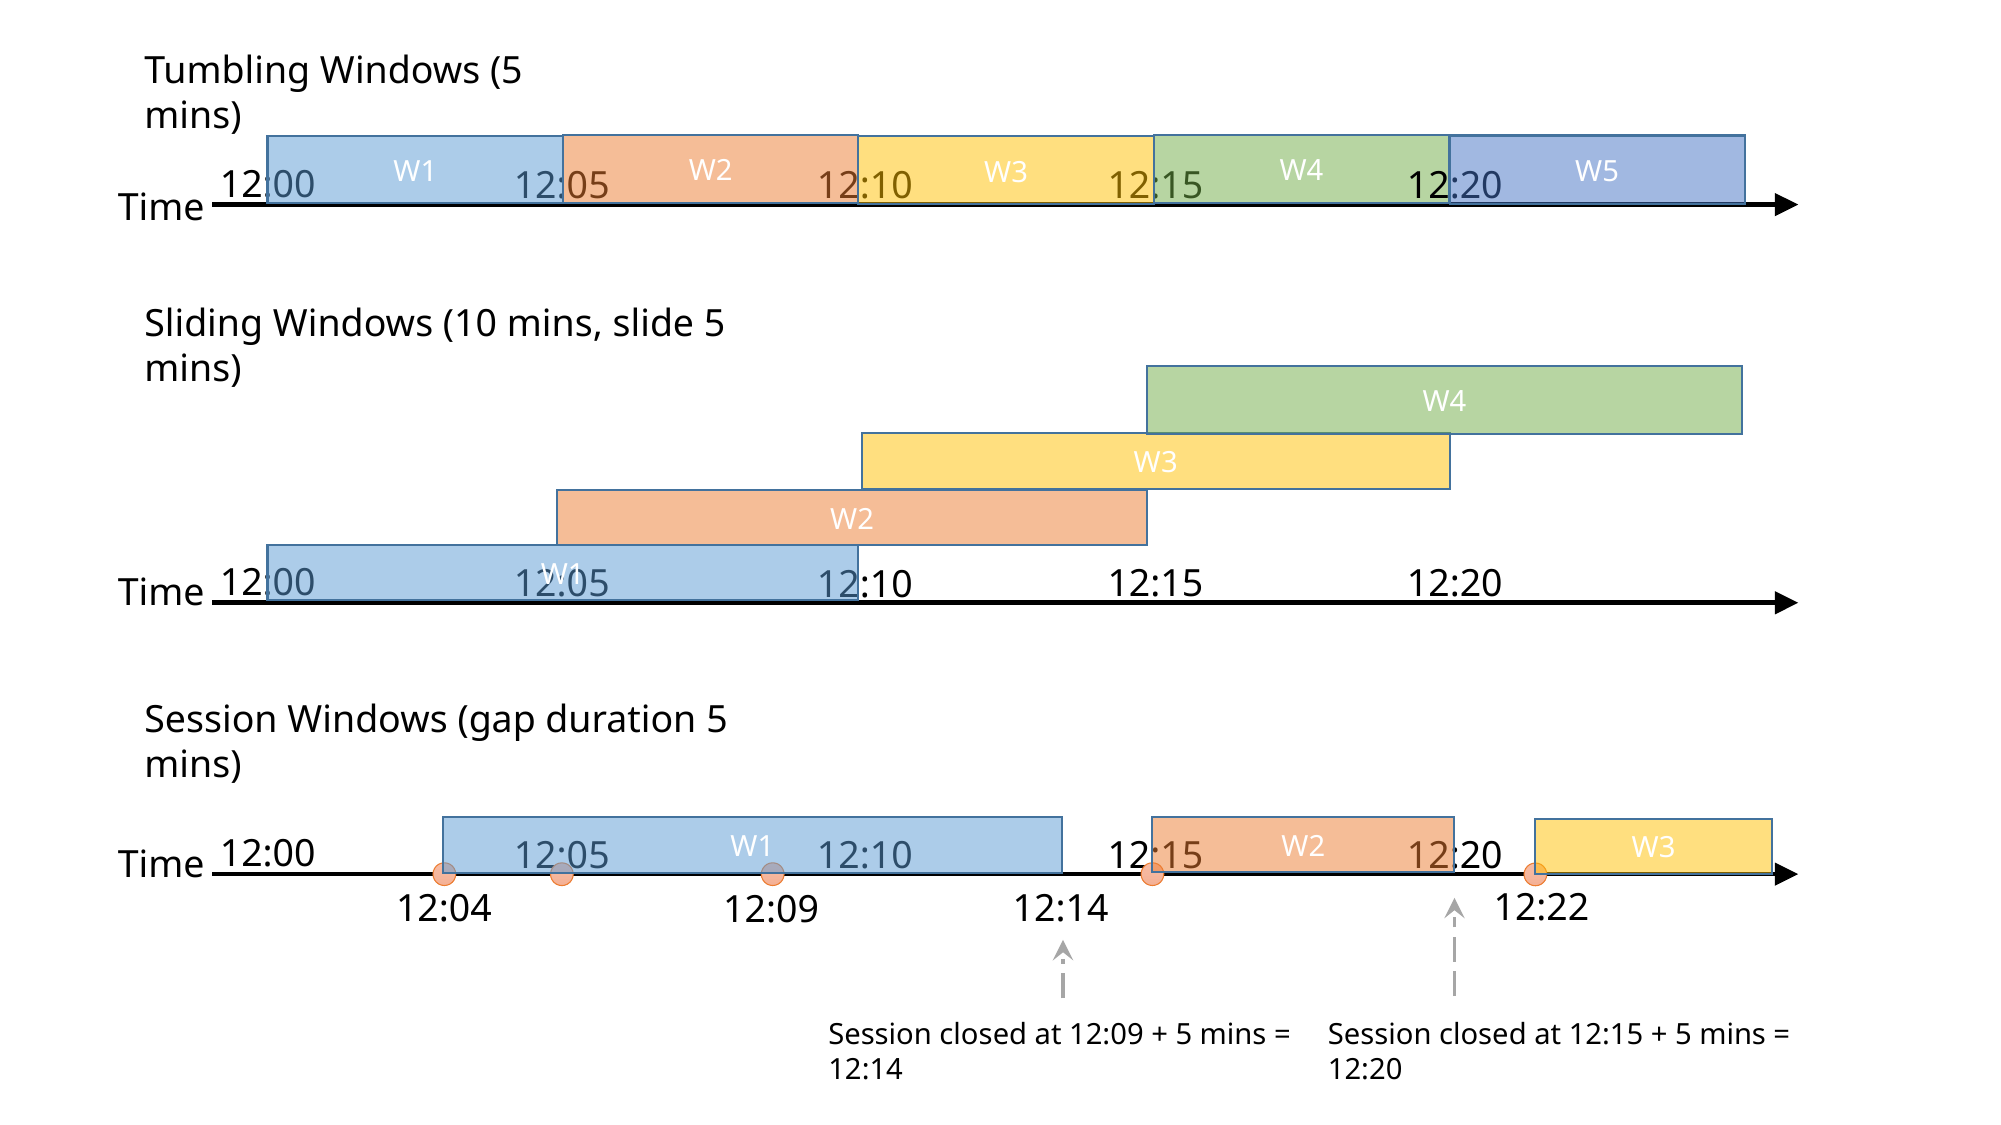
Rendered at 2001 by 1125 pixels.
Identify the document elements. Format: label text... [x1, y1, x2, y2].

text_box 12:20 [1392, 552, 1518, 602]
text_box Time [102, 553, 289, 627]
text_box 12:05 [570, 875, 625, 884]
text_box W4 [1153, 134, 1449, 204]
text_box 12:20 [1392, 603, 1518, 612]
text_box [1140, 875, 1165, 887]
text_box Session closed at 12:15 + 5 mins = 12:20 [1312, 1000, 1813, 1056]
text_box 12:09 [708, 878, 834, 938]
text_box 12:15 [1092, 875, 1144, 884]
text_box [432, 862, 442, 874]
text_box 12:20 [1392, 875, 1478, 884]
text_box 12:05 [499, 875, 553, 884]
text_box 12:22 [1478, 875, 1605, 936]
text_box W4 [1146, 365, 1743, 435]
text_box 12:20 [1392, 153, 1449, 204]
text_box Sliding Windows (10 mins, slide 5 mins) [129, 284, 784, 358]
text_box 12:15 [1092, 552, 1219, 602]
text_box 12:10 [802, 603, 928, 612]
text_box W2 [556, 489, 1148, 546]
text_box 12:15 [1092, 603, 1219, 612]
text_box W1 [442, 816, 1063, 874]
text_box W2 [562, 134, 859, 204]
text_box W2 [1151, 816, 1455, 873]
text_box 12:15 [1161, 875, 1219, 884]
text_box 12:00 [205, 821, 331, 874]
text_box W1 [266, 135, 564, 204]
text_box 12:10 [802, 552, 928, 602]
text_box 12:05 [499, 205, 625, 214]
text_box Time [102, 168, 289, 242]
text_box W3 [861, 432, 1451, 490]
text_box 12:00 [289, 875, 331, 882]
text_box 12:05 [499, 603, 625, 612]
text_box 12:00 [205, 152, 331, 213]
text_box 12:04 [381, 877, 507, 937]
text_box [550, 875, 574, 887]
text_box 12:14 [998, 876, 1124, 936]
text_box 12:10 [802, 205, 928, 214]
text_box 12:15 [1092, 205, 1219, 214]
text_box Time [102, 824, 289, 898]
text_box 12:10 [802, 875, 928, 884]
text_box Tumbling Windows (5 mins) [129, 31, 618, 105]
text_box 12:20 [1392, 823, 1518, 874]
text_box 12:20 [1392, 205, 1518, 214]
text_box [1140, 862, 1165, 874]
text_box W3 [1534, 818, 1773, 874]
text_box [1523, 862, 1534, 874]
text_box 12:00 [289, 603, 331, 611]
text_box 12:15 [1092, 823, 1151, 874]
text_box W5 [1449, 134, 1746, 204]
text_box Session closed at 12:09 + 5 mins = 12:14 [813, 1000, 1313, 1061]
text_box W1 [266, 544, 859, 601]
text_box Session Windows (gap duration 5 mins) [129, 680, 784, 754]
text_box W3 [857, 135, 1153, 204]
